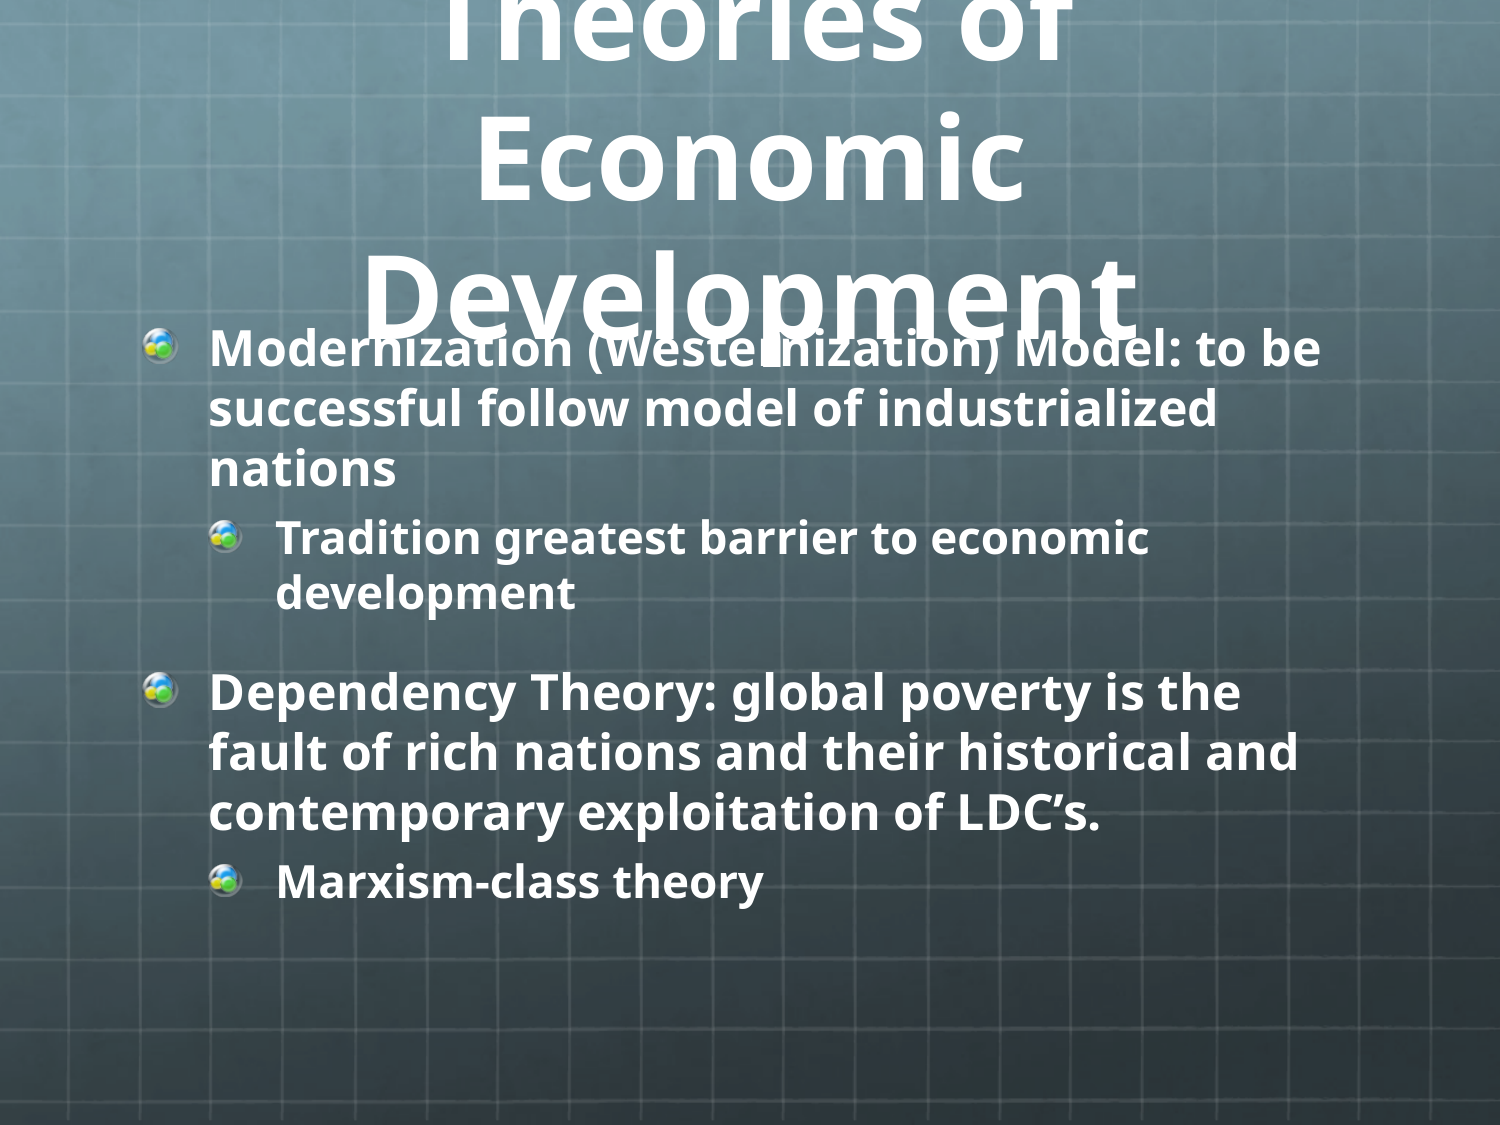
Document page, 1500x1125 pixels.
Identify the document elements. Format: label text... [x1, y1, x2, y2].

picture [0, 0, 1500, 1125]
list Modernization (Westernization) Model: to be successful follow model of industrialized nations Tradition greatest barrier to economic development Dependency Theory: global poverty is the fault of rich nations and their historical and contemporary exploitation of LDC’s. Marxism-class theory [127, 308, 1372, 958]
title Theories of Economic Development [127, 17, 1372, 289]
